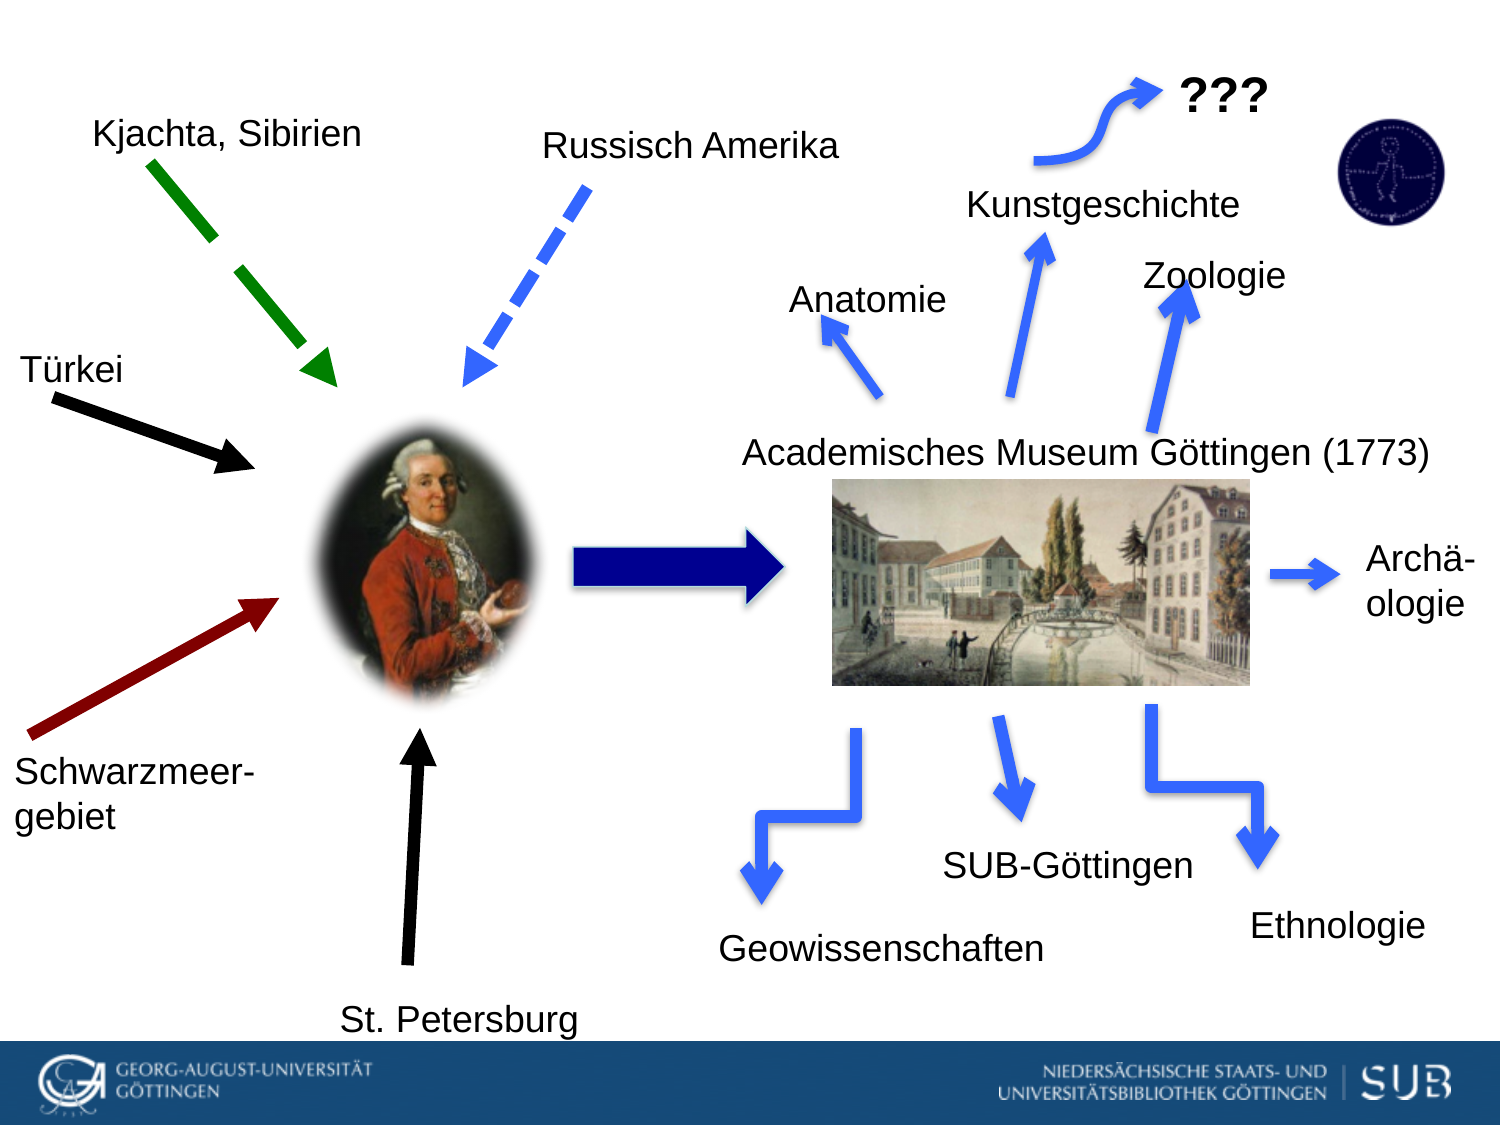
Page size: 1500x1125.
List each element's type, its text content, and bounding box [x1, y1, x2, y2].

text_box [1151, 278, 1188, 433]
text_box Russisch Amerika [527, 113, 855, 174]
picture [832, 479, 1250, 686]
text_box ??? [1163, 54, 1286, 130]
text_box [572, 526, 786, 608]
picture [299, 408, 552, 718]
text_box SUB-Göttingen [927, 834, 1209, 894]
text_box Academisches Museum Göttingen (1773) [727, 420, 1446, 481]
text_box St. Petersburg [324, 987, 595, 1048]
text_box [1121, 733, 1288, 841]
text_box [55, 398, 256, 471]
text_box [407, 727, 426, 966]
text_box [324, 373, 338, 388]
text_box Kunstgeschichte [951, 172, 1256, 233]
text_box [462, 360, 480, 388]
picture [0, 1041, 1500, 1125]
text_box Zoologie [1128, 243, 1302, 304]
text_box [997, 715, 1022, 823]
text_box Türkei [4, 337, 139, 398]
text_box Ethnologie [1235, 893, 1442, 953]
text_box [1033, 89, 1164, 162]
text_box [1009, 231, 1046, 398]
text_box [720, 768, 898, 864]
picture [1332, 113, 1451, 232]
text_box Anatomie [774, 267, 962, 327]
text_box Geowissenschaften [703, 916, 1060, 977]
text_box Schwarzmeer- gebiet [0, 739, 271, 845]
text_box Archä- ologie [1351, 527, 1492, 632]
text_box Kjachta, Sibirien [77, 101, 378, 162]
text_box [820, 314, 881, 398]
text_box [29, 597, 280, 736]
